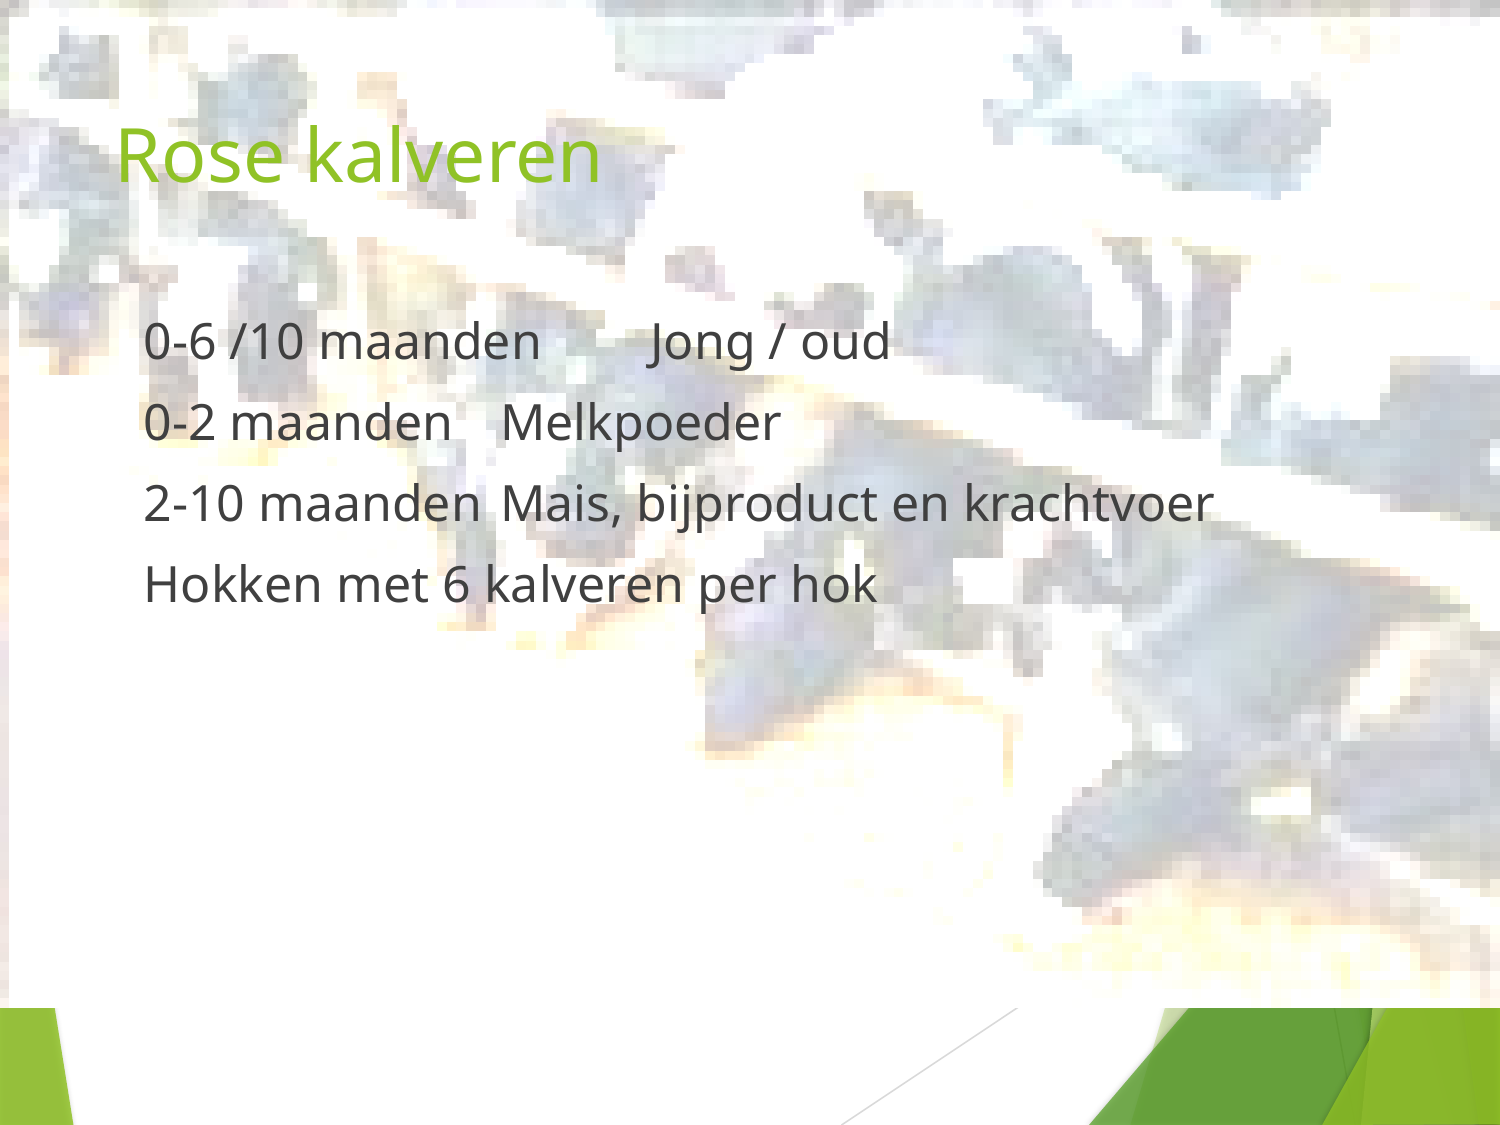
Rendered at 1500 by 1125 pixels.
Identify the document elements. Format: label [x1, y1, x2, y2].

picture [0, 0, 1500, 1009]
